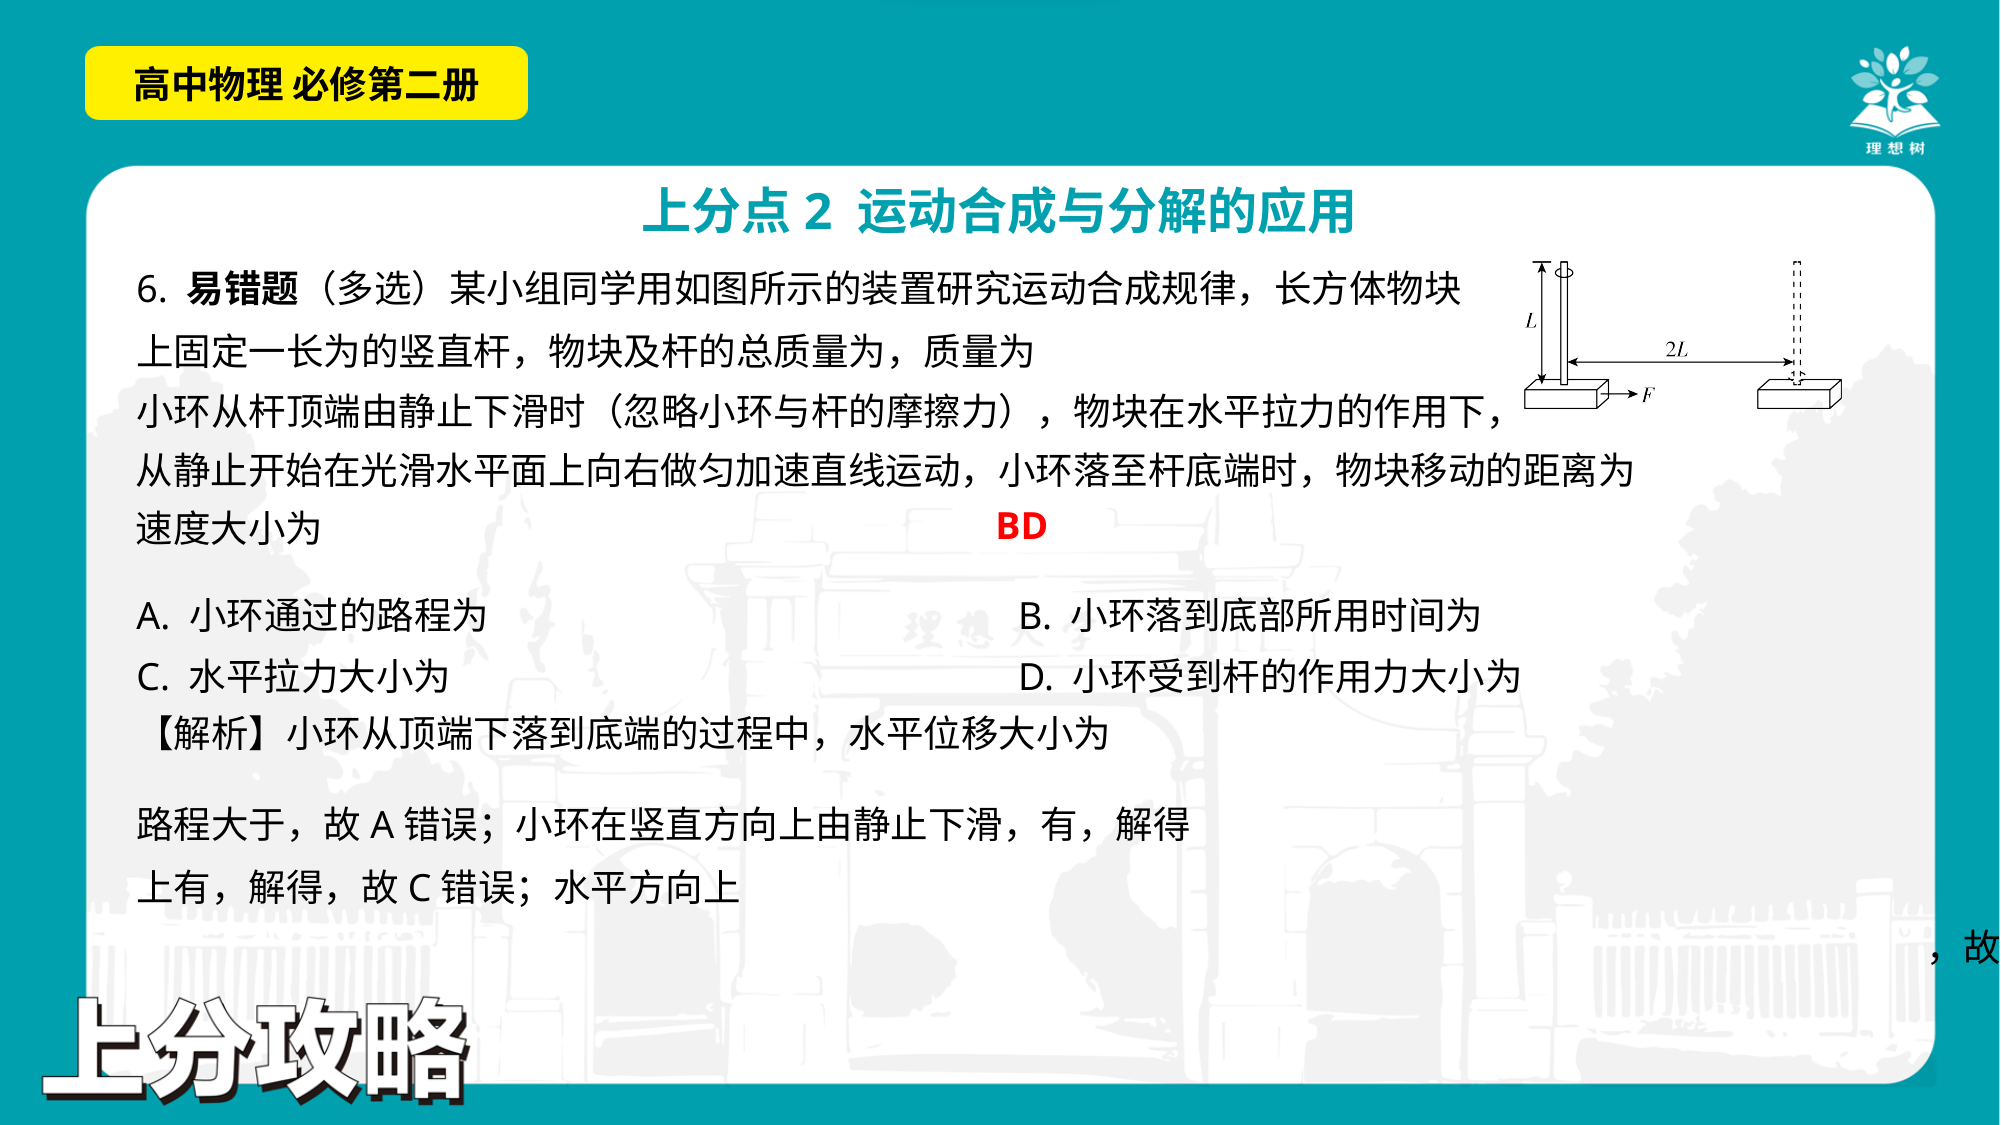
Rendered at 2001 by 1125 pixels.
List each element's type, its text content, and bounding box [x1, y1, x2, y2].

text_box BD [981, 488, 1063, 543]
picture [0, 0, 2000, 1125]
